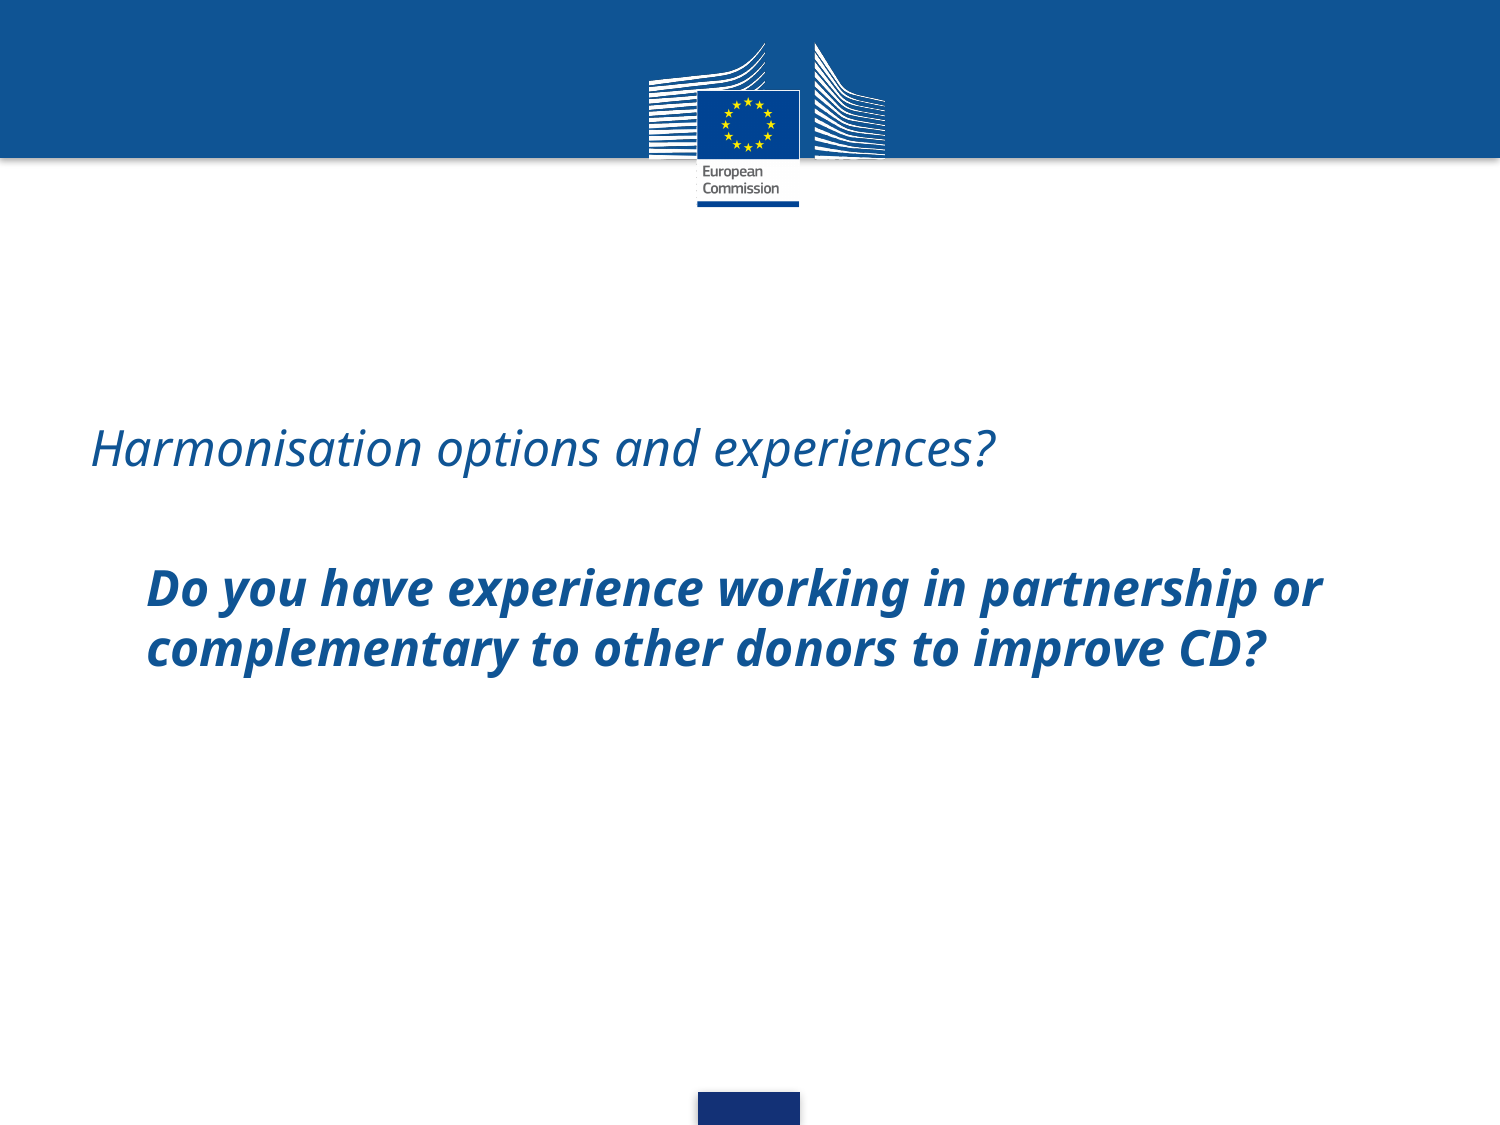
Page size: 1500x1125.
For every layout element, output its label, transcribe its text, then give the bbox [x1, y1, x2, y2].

list Harmonisation options and experiences? Do you have experience working in partnership or complementary to other donors to improve CD? [75, 408, 1425, 988]
picture [649, 42, 885, 208]
